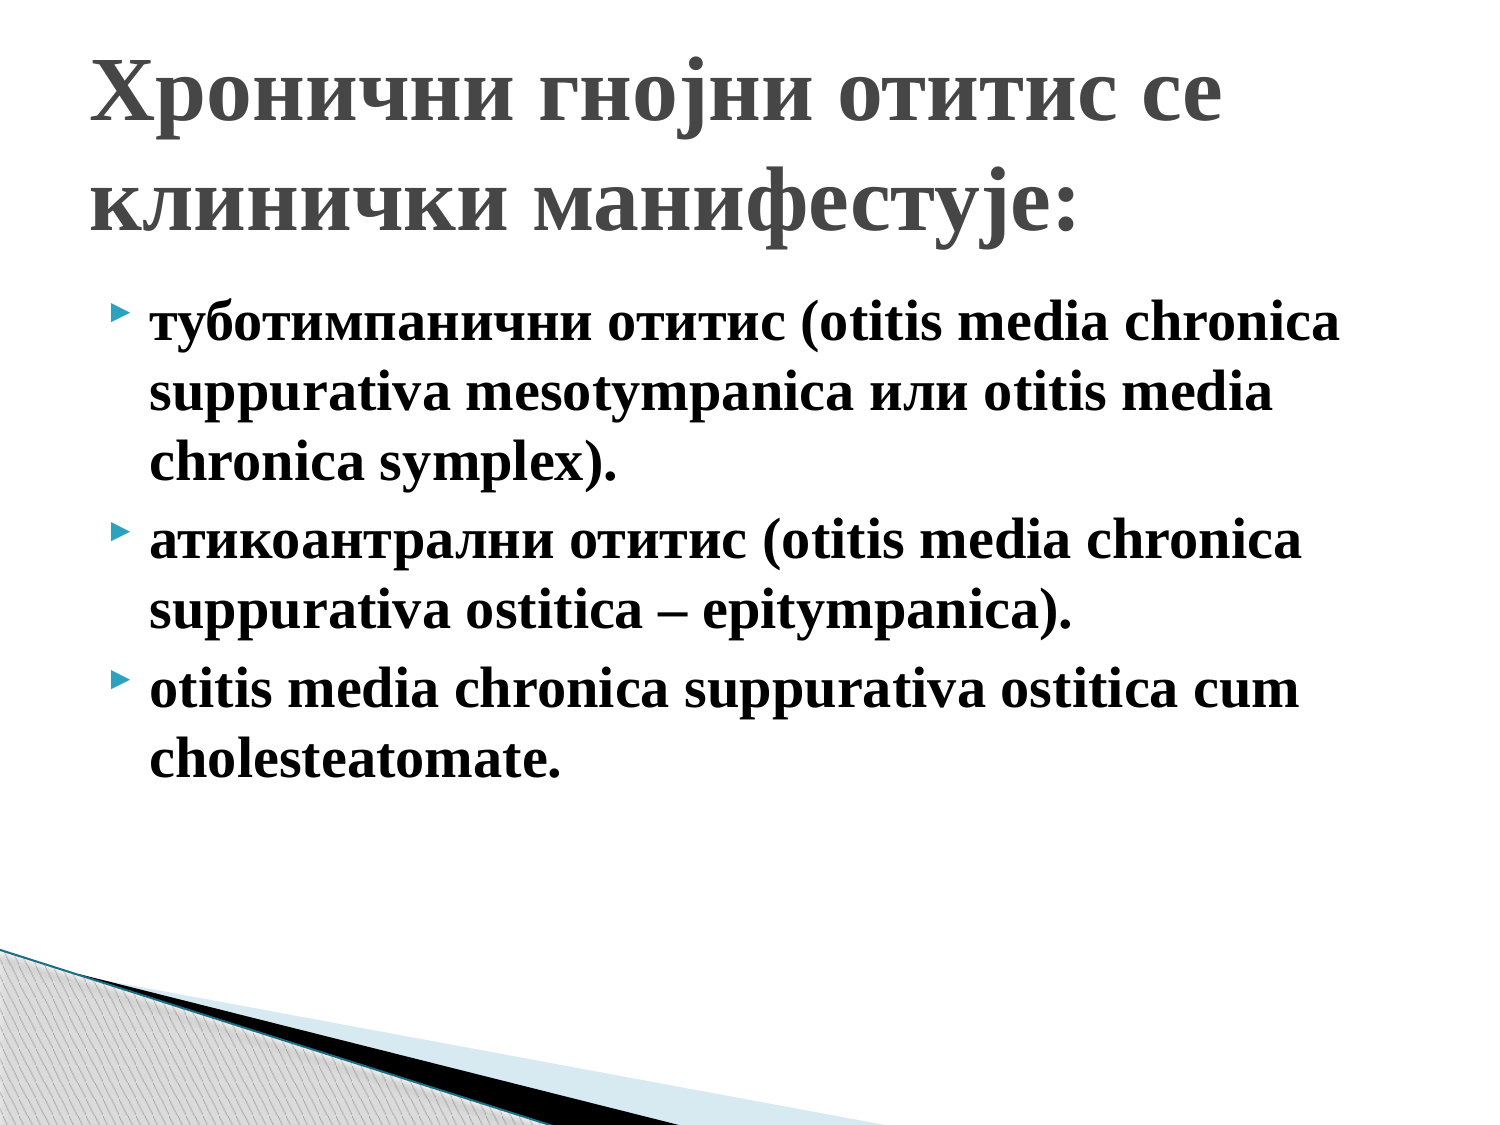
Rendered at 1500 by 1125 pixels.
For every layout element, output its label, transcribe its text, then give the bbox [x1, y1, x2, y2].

list туботимпанични отитис (otitis media chronica suppurativa mesotympanica или otitis media chronica symplex). атикоантрални отитис (otitis media chronica suppurativa ostitica – epitympanica). otitis media chronica suppurativa ostitica cum cholesteatomate. [75, 275, 1425, 986]
title Хронични гнојни отитис се клинички манифестује: [75, 45, 1425, 233]
